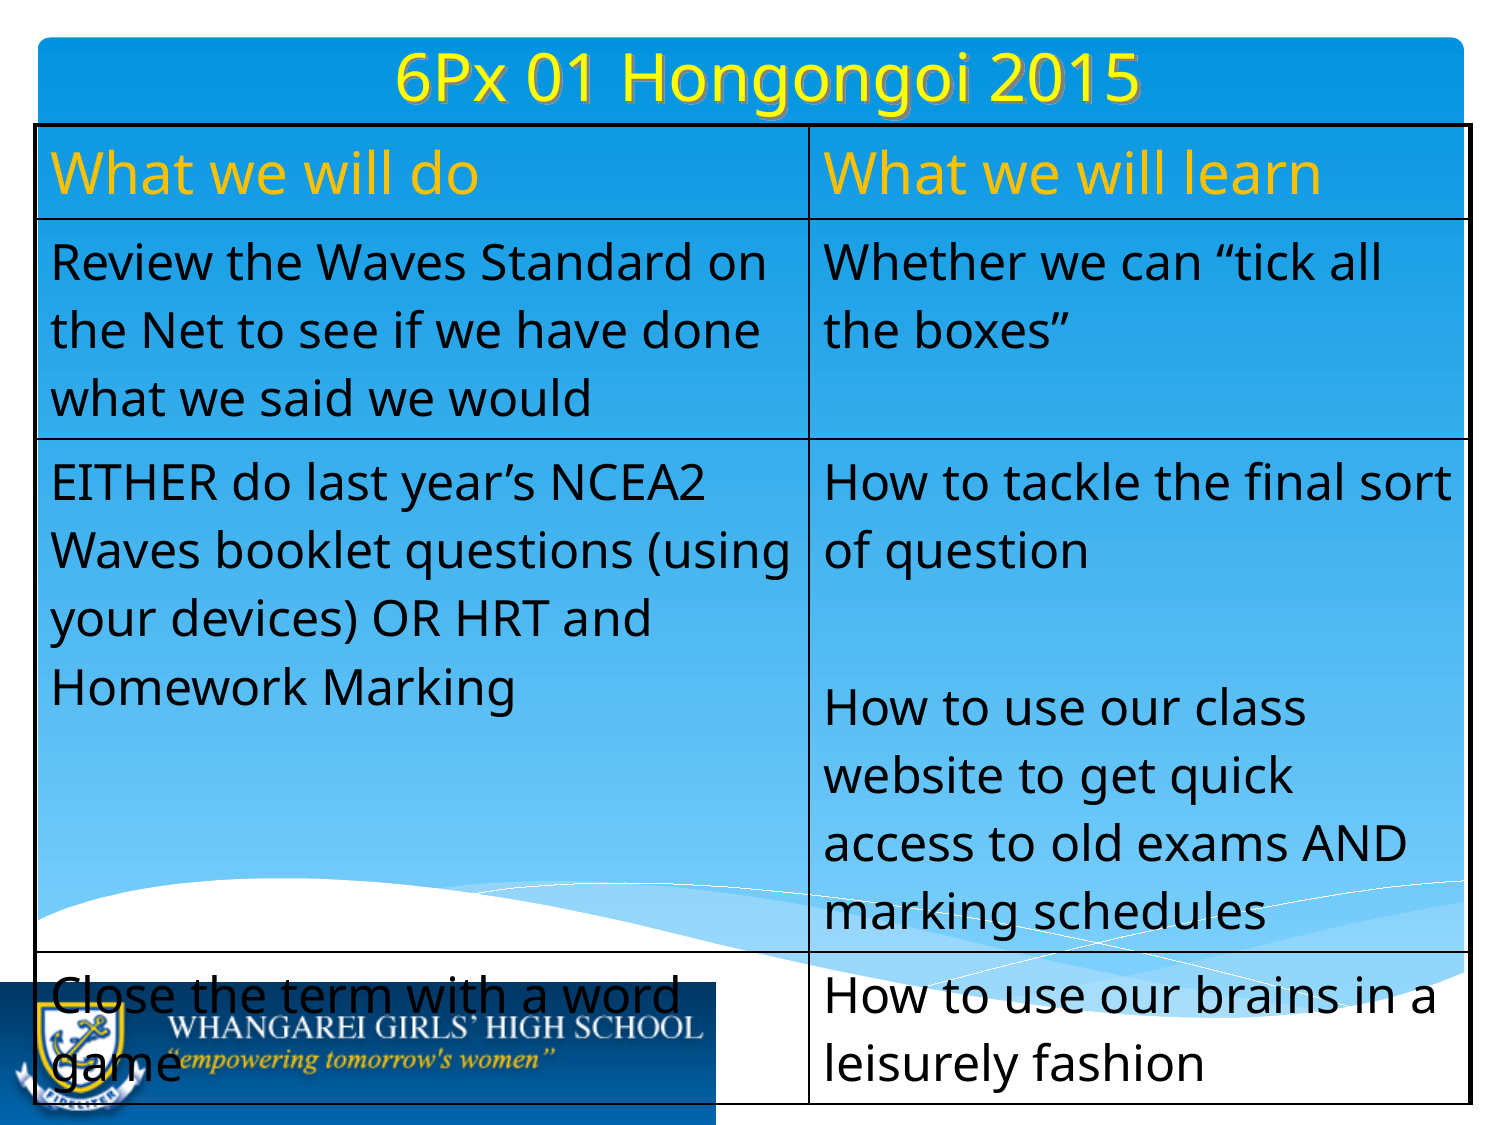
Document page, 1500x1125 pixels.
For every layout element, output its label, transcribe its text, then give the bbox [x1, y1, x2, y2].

picture [0, 982, 716, 1125]
table_cell EITHER do last year’s NCEA2 Waves booklet questions (using your devices) OR HRT and Homework Marking [37, 440, 808, 951]
table_cell How to tackle the final sort of question How to use our class website to get quick access to old exams AND marking schedules [810, 440, 1468, 951]
table_header What we will do [37, 127, 808, 218]
table_cell Whether we can “tick all the boxes” [810, 220, 1468, 438]
table_cell Review the Waves Standard on the Net to see if we have done what we said we would [37, 220, 808, 438]
table_cell Close the term with a word game [37, 953, 808, 1103]
table_header What we will learn [810, 127, 1468, 218]
text_box 6Px 01 Hongongoi 2015 [162, 24, 1375, 123]
table_cell How to use our brains in a leisurely fashion [810, 953, 1468, 1103]
